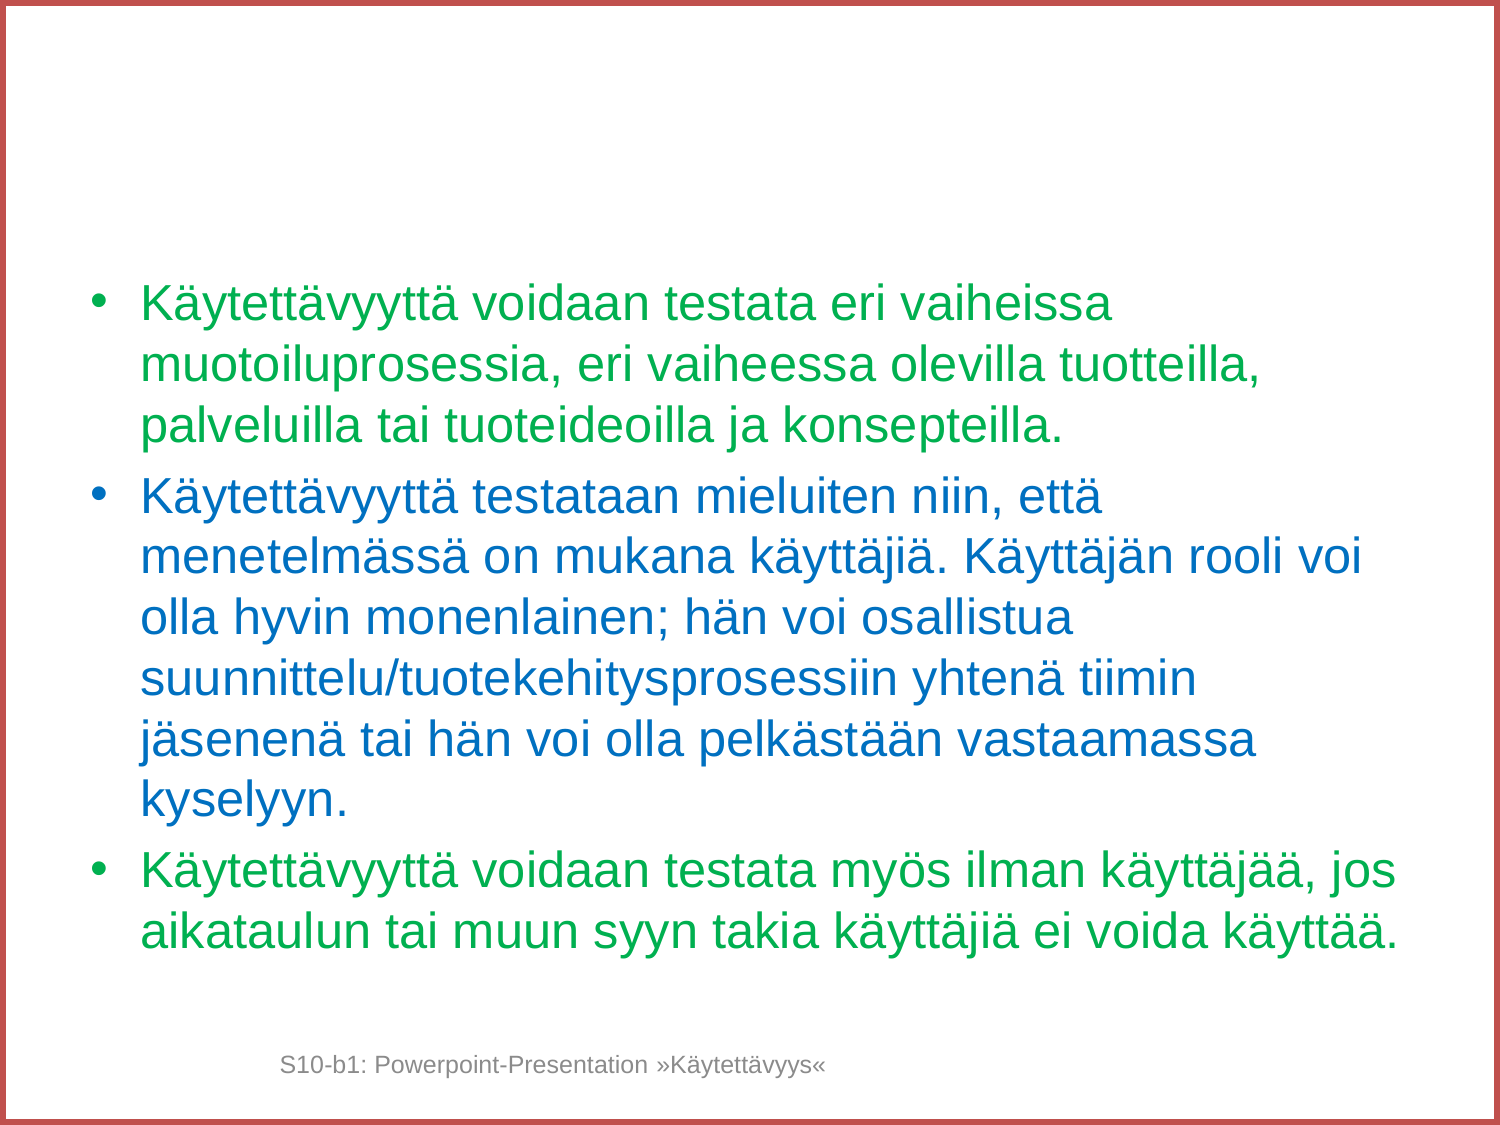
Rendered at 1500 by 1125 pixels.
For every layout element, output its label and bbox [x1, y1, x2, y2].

text_box [0, 0, 1500, 1125]
